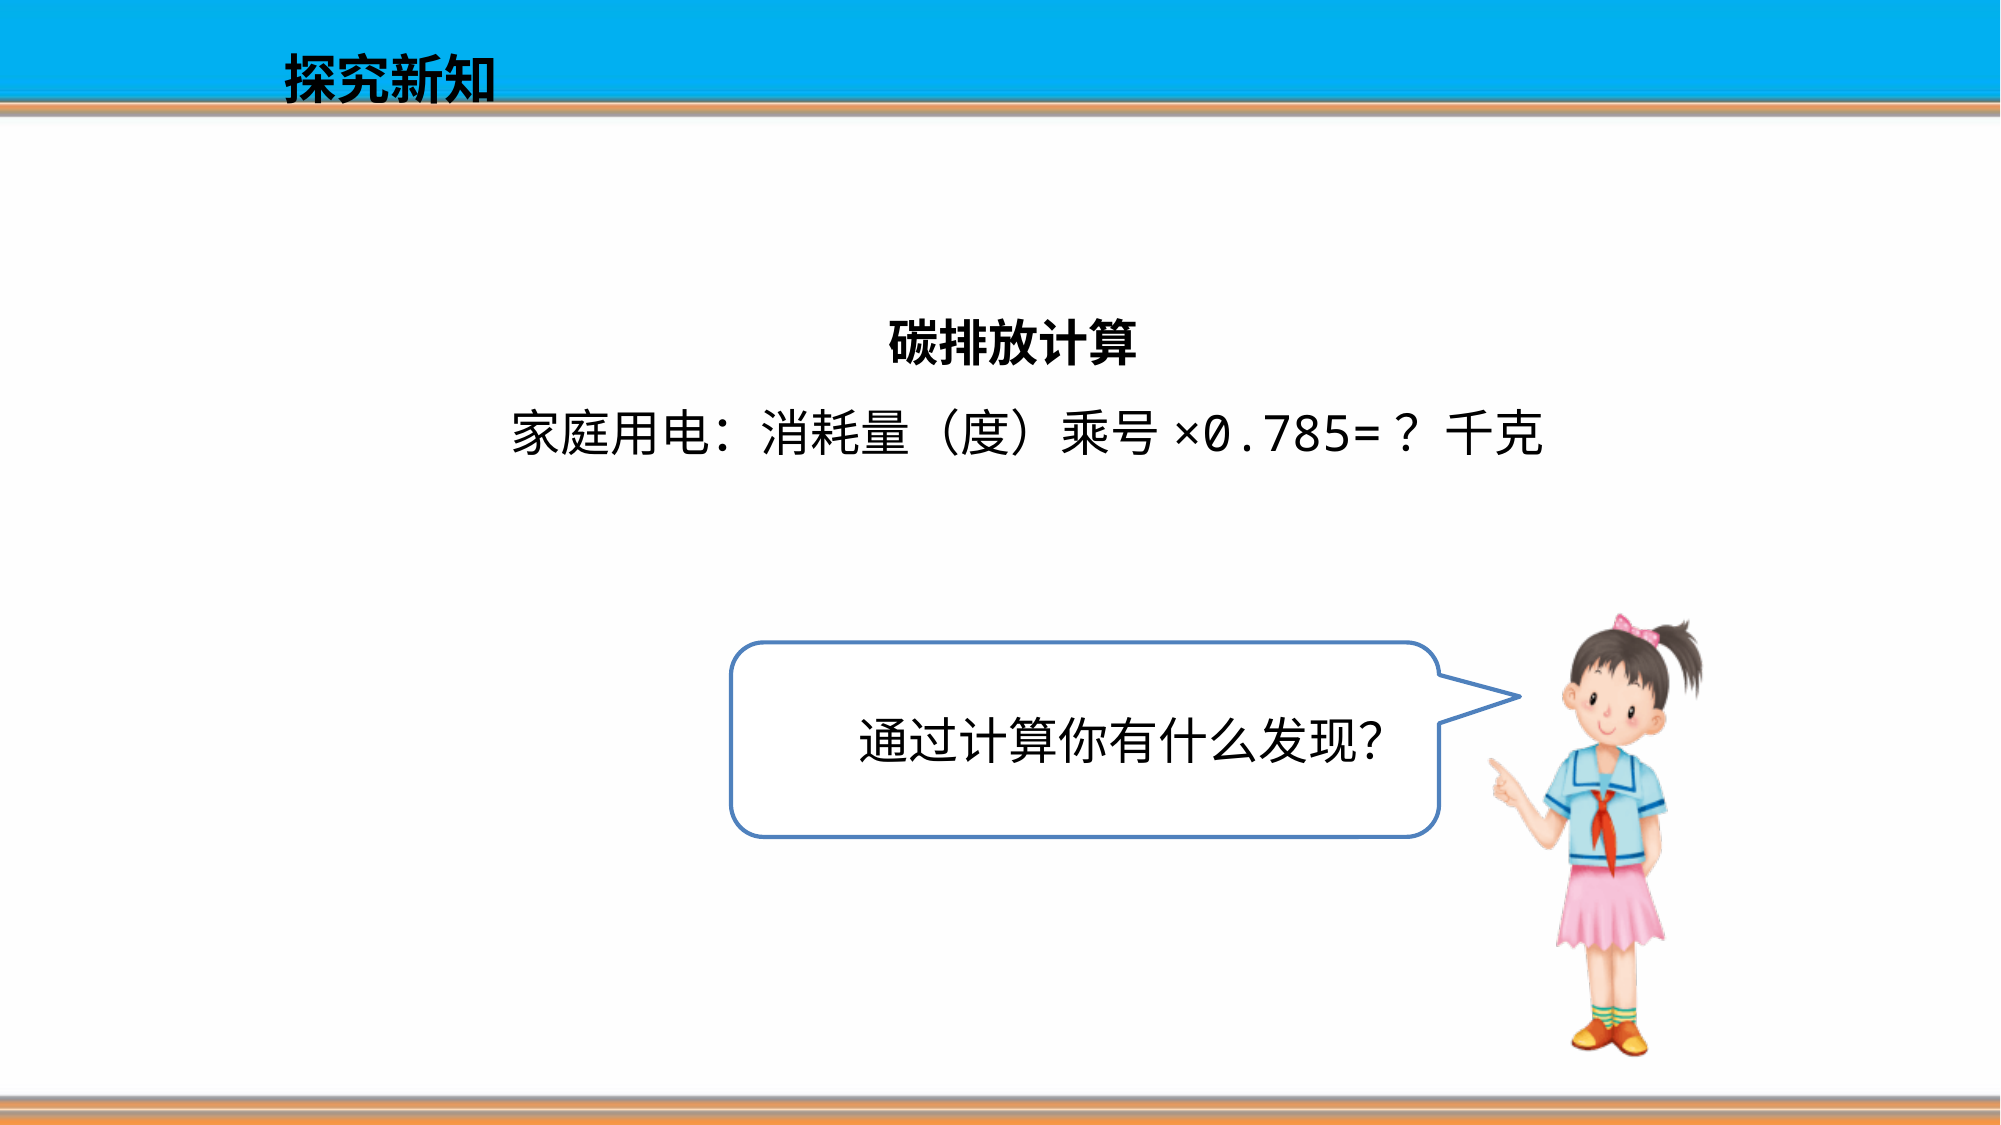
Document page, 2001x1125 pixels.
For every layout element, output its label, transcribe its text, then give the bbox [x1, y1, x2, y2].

text_box 通过计算你有什么发现？ [728, 640, 1475, 840]
text_box 碳排放计算 家庭用电：消耗量（度）乘号×0.785=？千克 [400, 273, 1627, 469]
title 探究新知 [268, 38, 1733, 119]
picture [0, 97, 2001, 1125]
